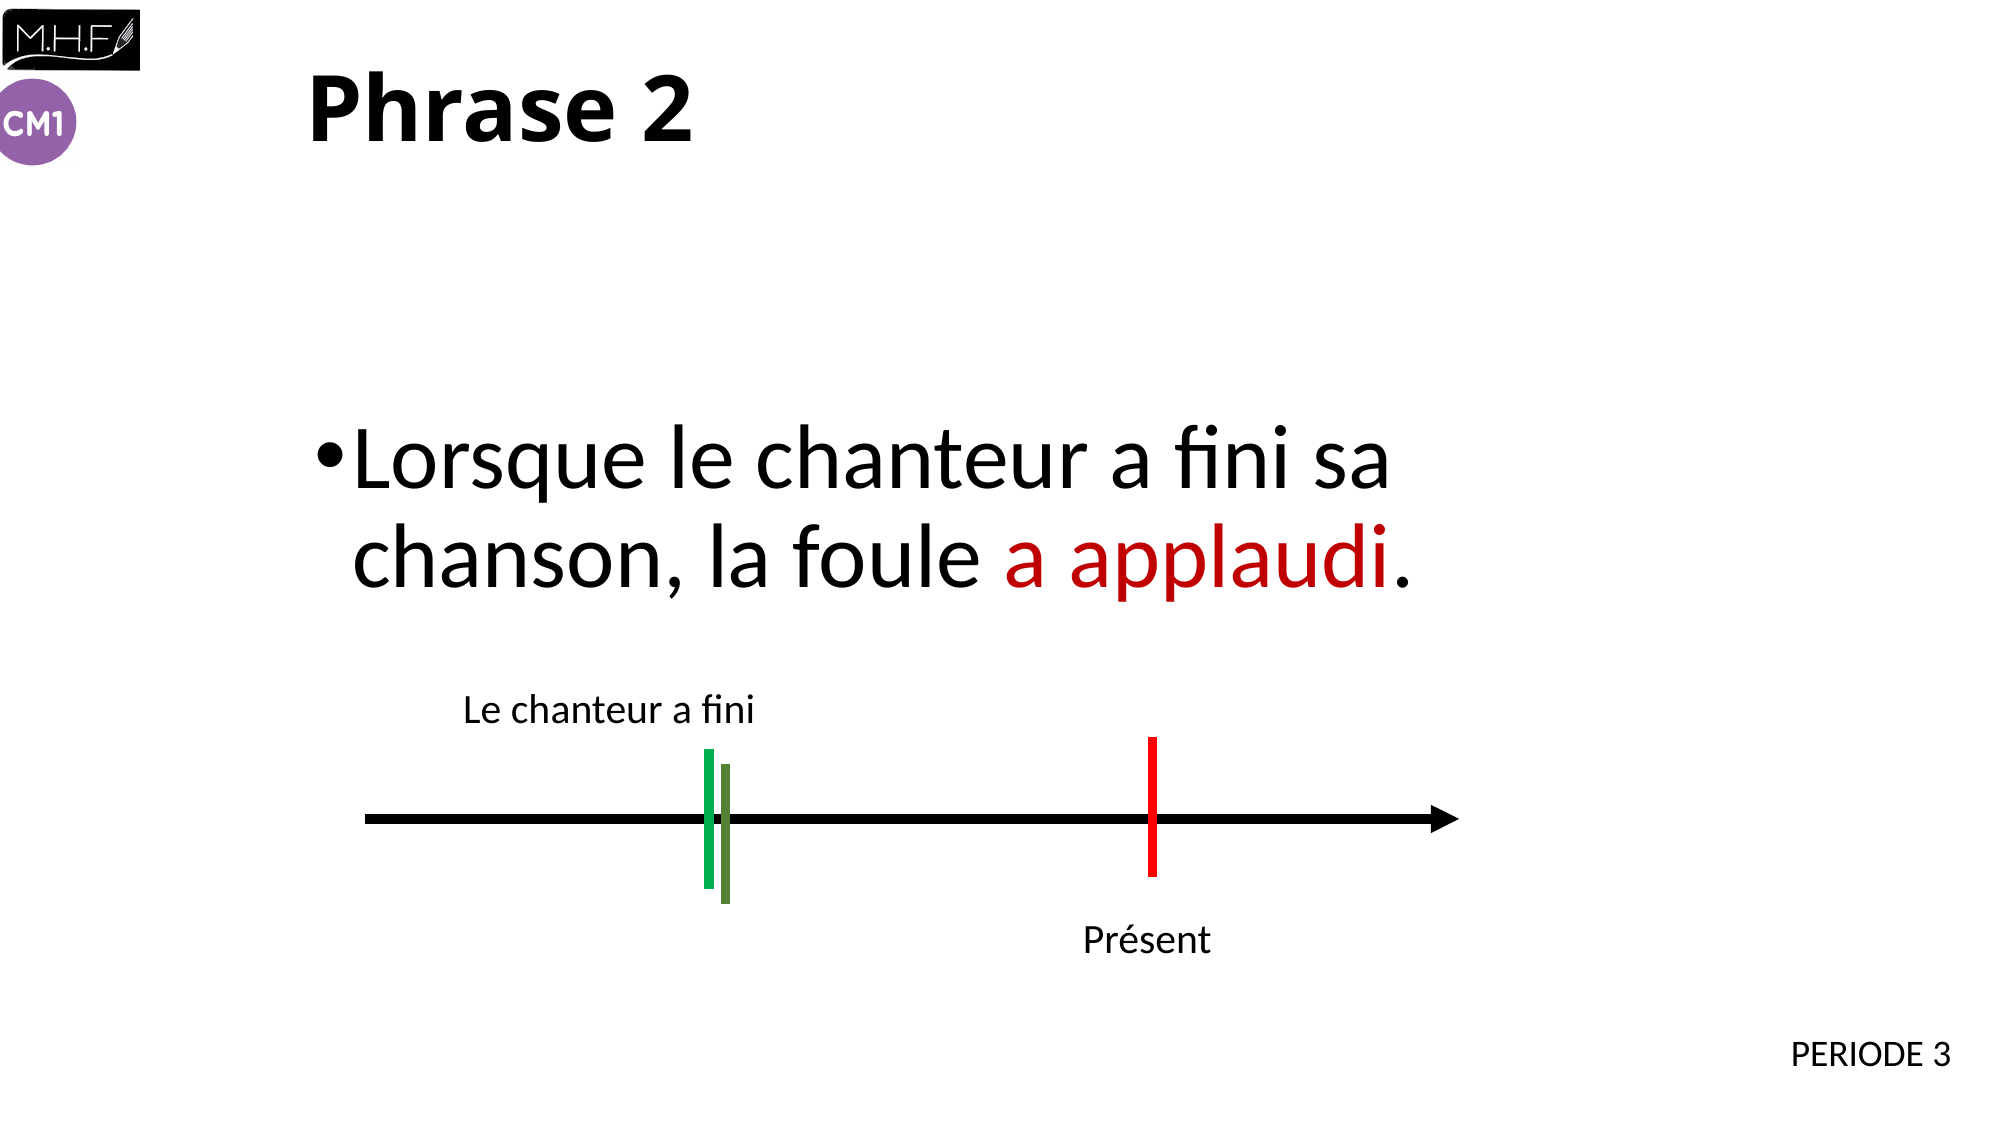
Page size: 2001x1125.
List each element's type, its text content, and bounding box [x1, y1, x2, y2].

text_box PERIODE 3 [1362, 1021, 1967, 1082]
picture [0, 7, 140, 166]
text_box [448, 674, 794, 890]
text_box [1068, 736, 1414, 970]
title Phrase 2 [290, 3, 1837, 221]
list Lorsque le chanteur a fini sa chanson, la foule a applaudi. [299, 401, 1710, 857]
